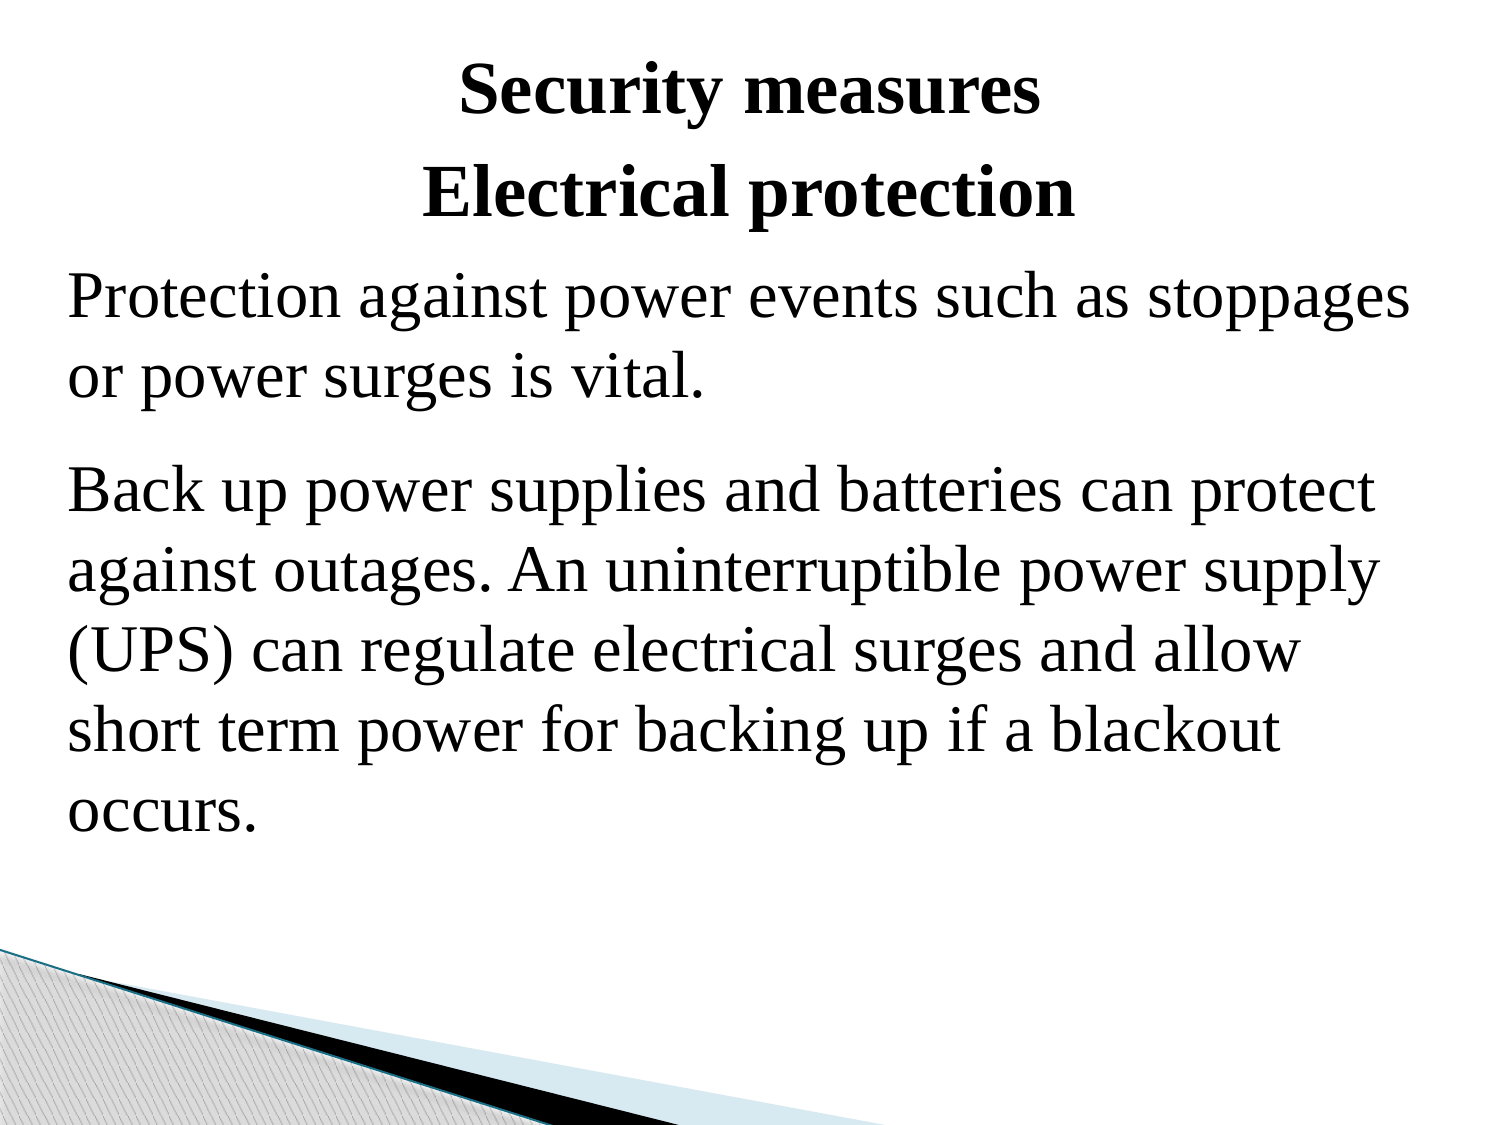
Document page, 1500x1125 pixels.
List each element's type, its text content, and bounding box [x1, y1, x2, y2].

text_box Security measures Electrical protection [41, 31, 1459, 239]
text_box Protection against power events such as stoppages or power surges is vital. Back up power supplies and batteries can protect against outages. An uninterruptible power supply (UPS) can regulate electrical surges and allow short term power for backing up if a blackout occurs. [53, 243, 1436, 965]
